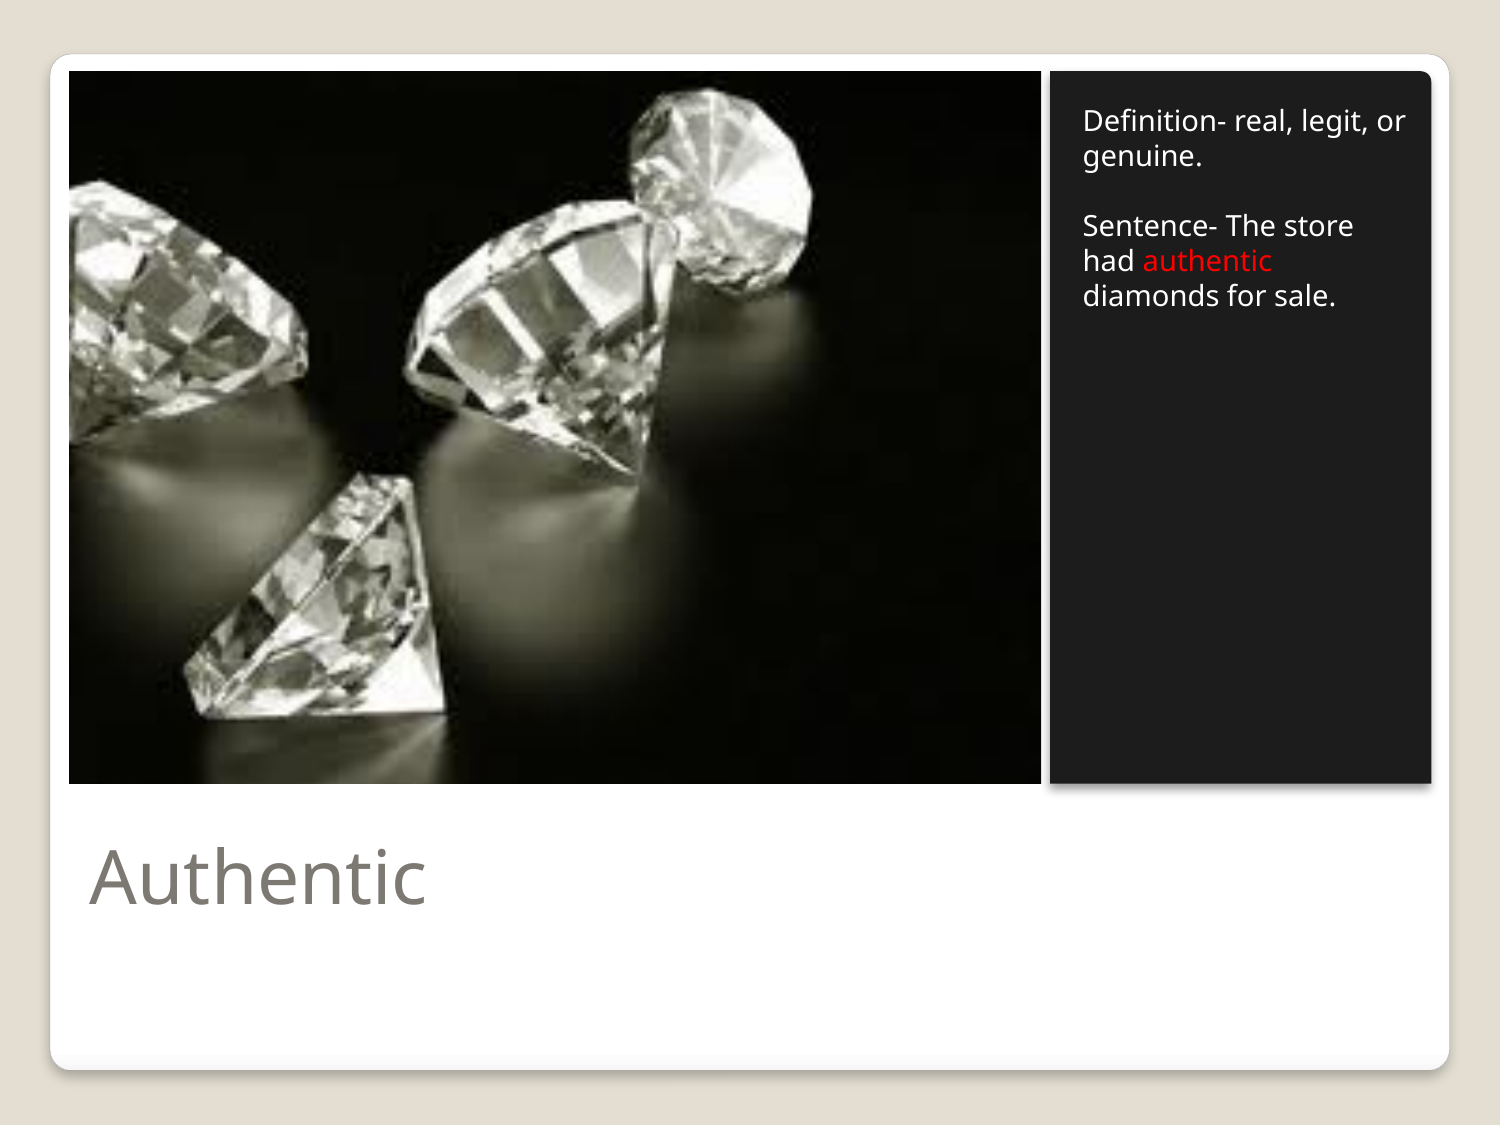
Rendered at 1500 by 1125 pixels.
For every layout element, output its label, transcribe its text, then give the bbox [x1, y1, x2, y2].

list Definition- real, legit, or genuine. Sentence- The store had authentic diamonds for sale. [1060, 87, 1428, 779]
title Authentic [75, 822, 1425, 995]
picture [68, 71, 1042, 785]
